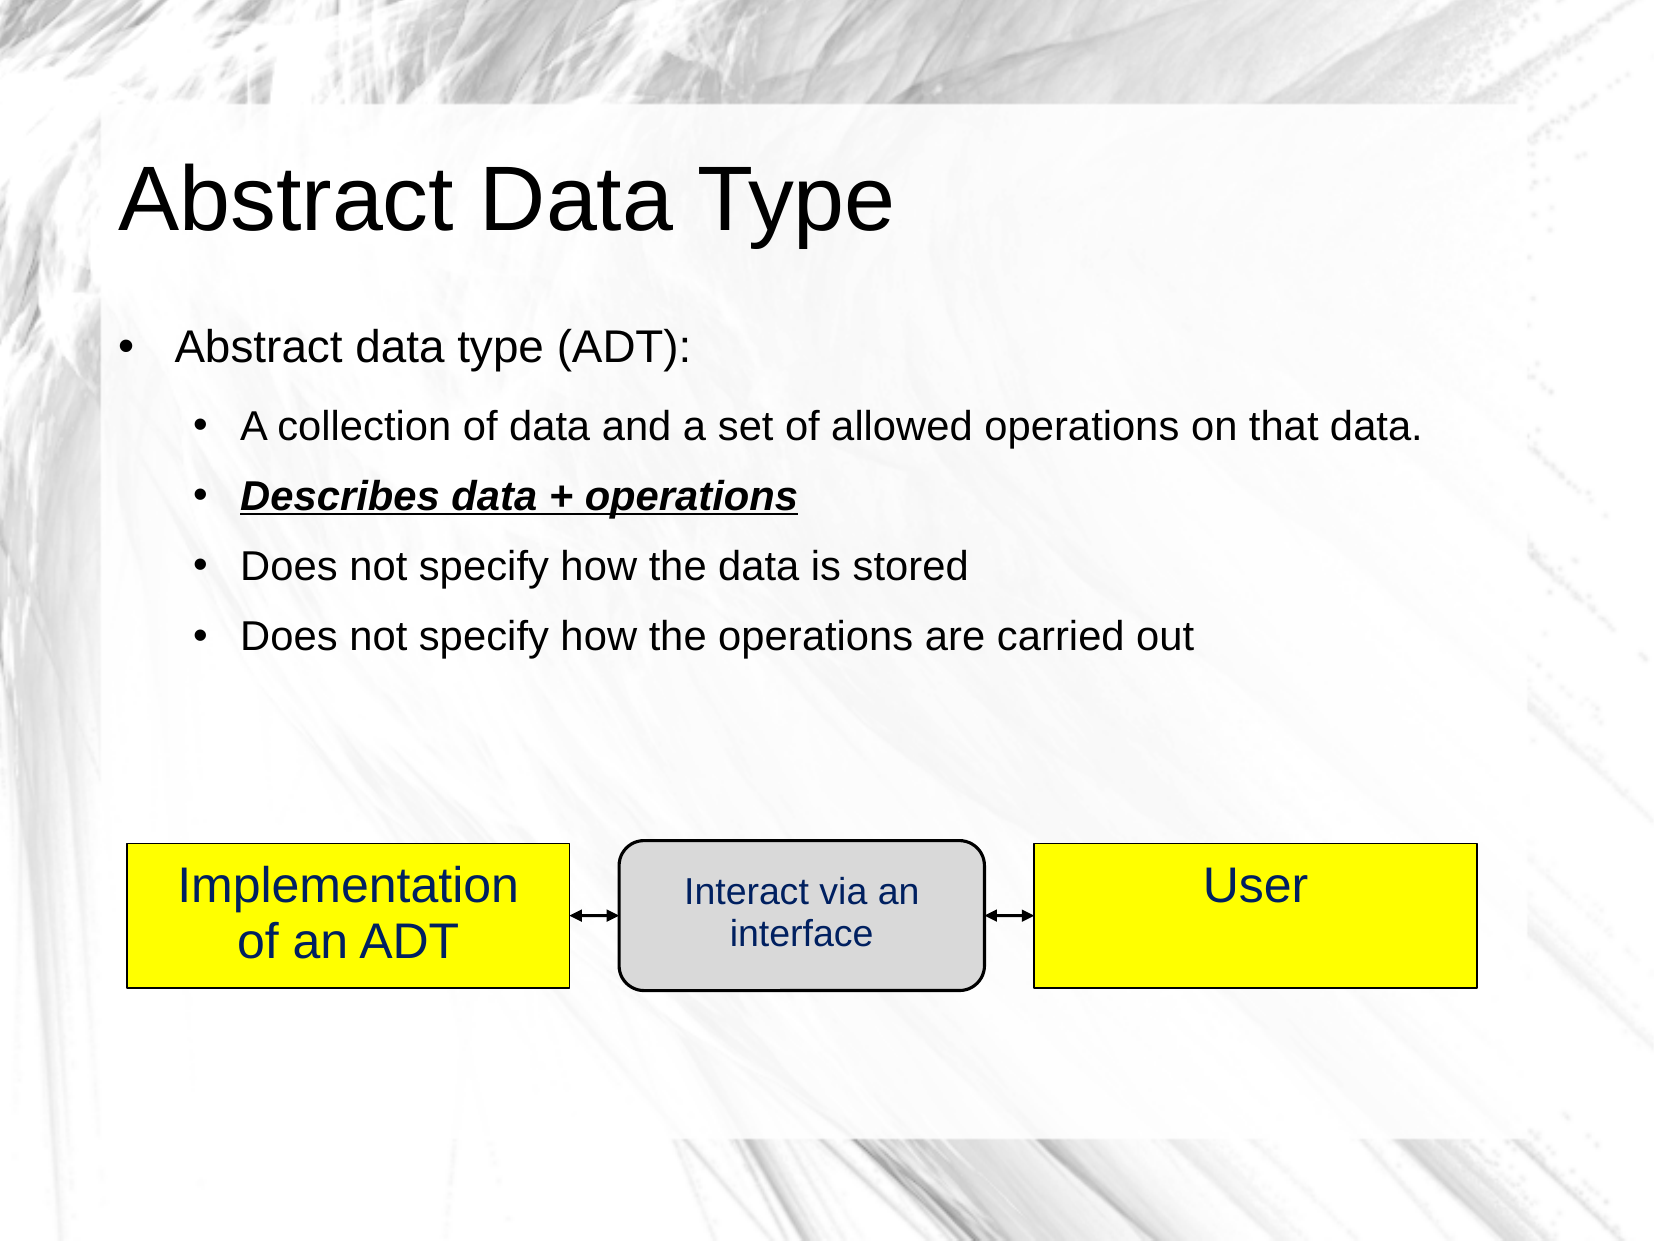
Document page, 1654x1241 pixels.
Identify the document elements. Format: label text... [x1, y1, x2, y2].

picture [0, 0, 1654, 1241]
text_box Implementation of an ADT [126, 843, 570, 988]
text_box [619, 840, 985, 991]
text_box Interact via an interface [627, 875, 977, 951]
text_box User [1034, 843, 1477, 988]
title Abstract Data Type [118, 112, 1506, 281]
list Abstract data type (ADT): A collection of data and a set of allowed operations on that data. Describes data + operations Does not specify how the data is stored Does not specify how the operations are carried out [118, 319, 1571, 1109]
